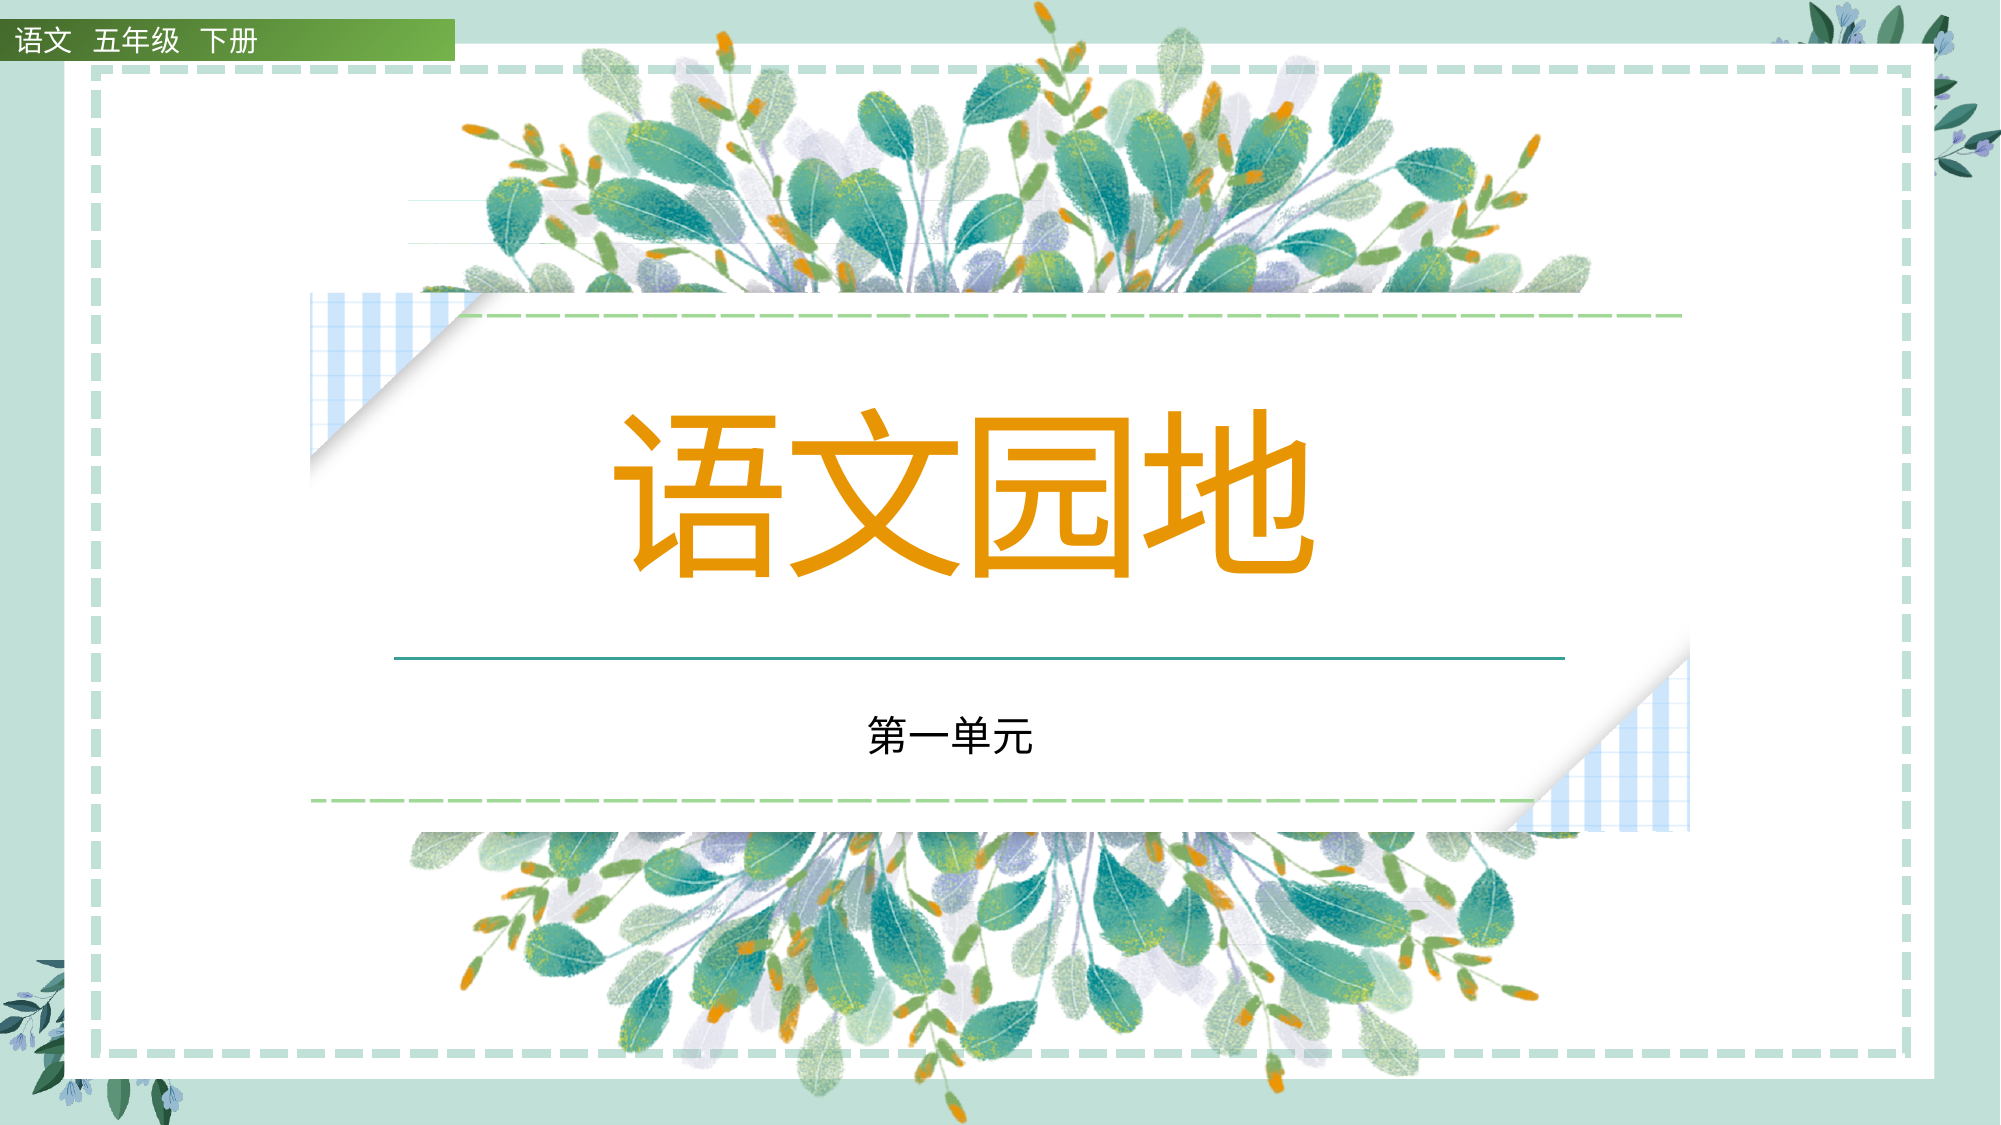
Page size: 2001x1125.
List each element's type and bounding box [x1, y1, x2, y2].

picture [0, 0, 2001, 1125]
text_box [64, 43, 310, 1080]
text_box [1690, 43, 1935, 1080]
